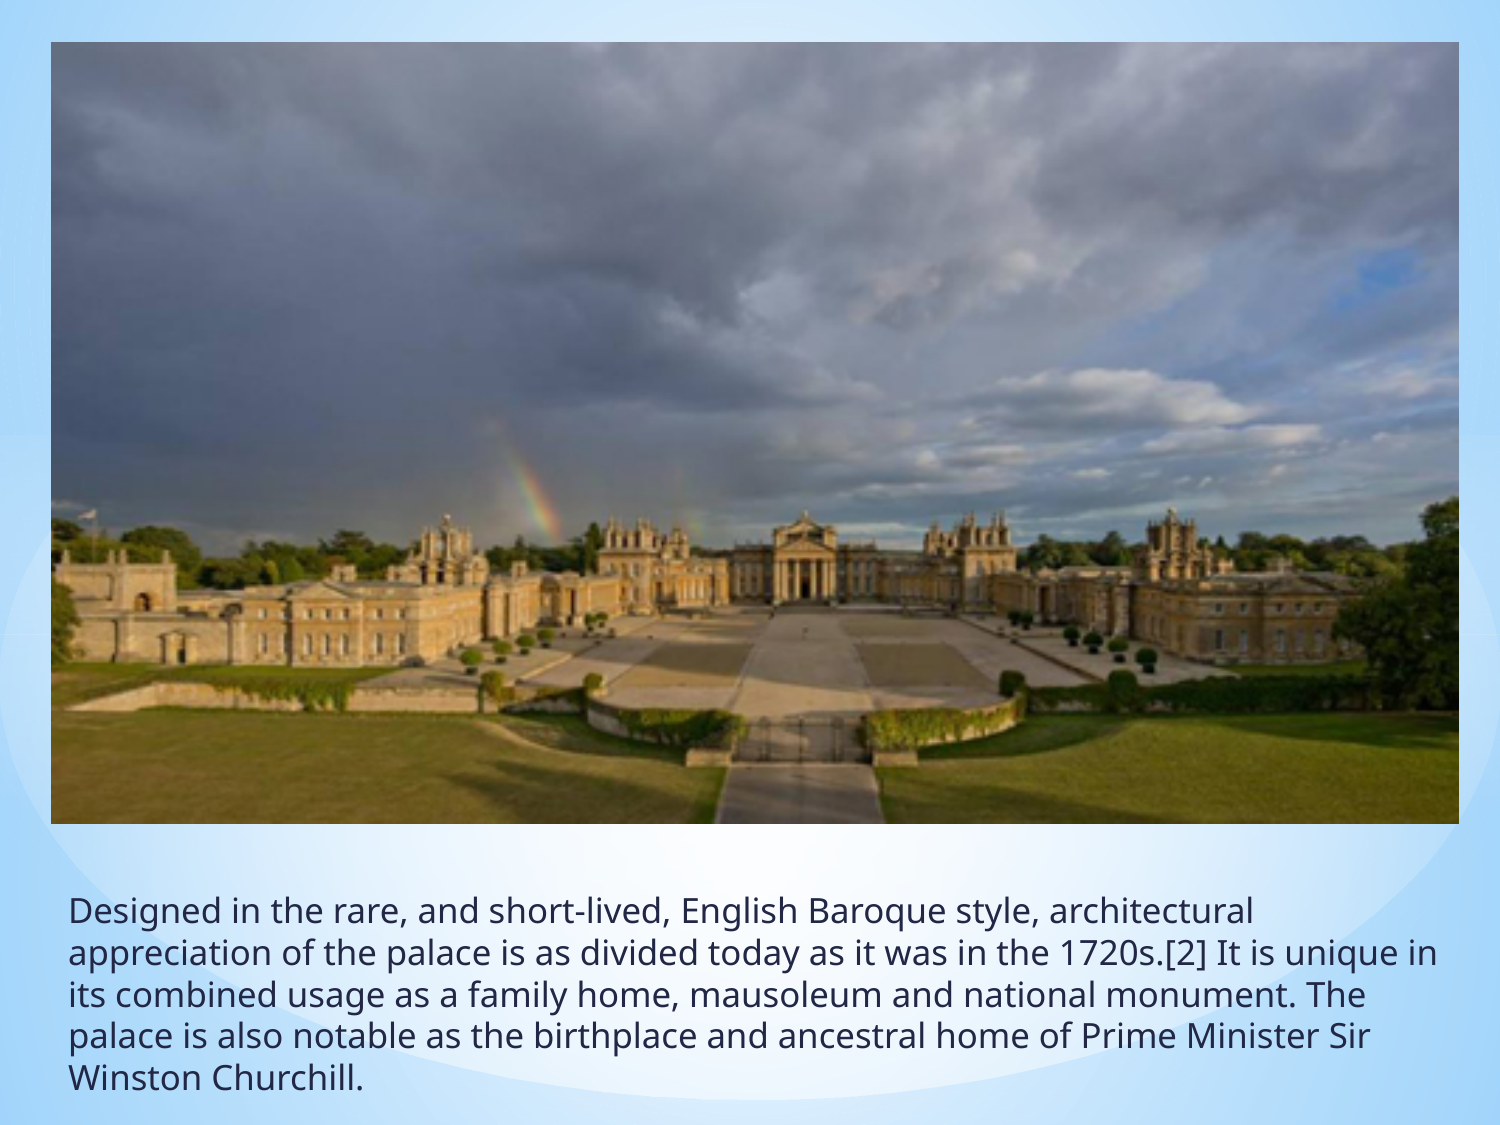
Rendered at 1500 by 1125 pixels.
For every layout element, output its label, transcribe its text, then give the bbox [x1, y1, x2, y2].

picture [50, 42, 1459, 824]
subtitle Designed in the rare, and short-lived, English Baroque style, architectural appreciation of the palace is as divided today as it was in the 1720s.[2] It is unique in its combined usage as a family home, mausoleum and national monument. The palace is also notable as the birthplace and ancestral home of Prime Minister Sir Winston Churchill. [53, 881, 1483, 1106]
